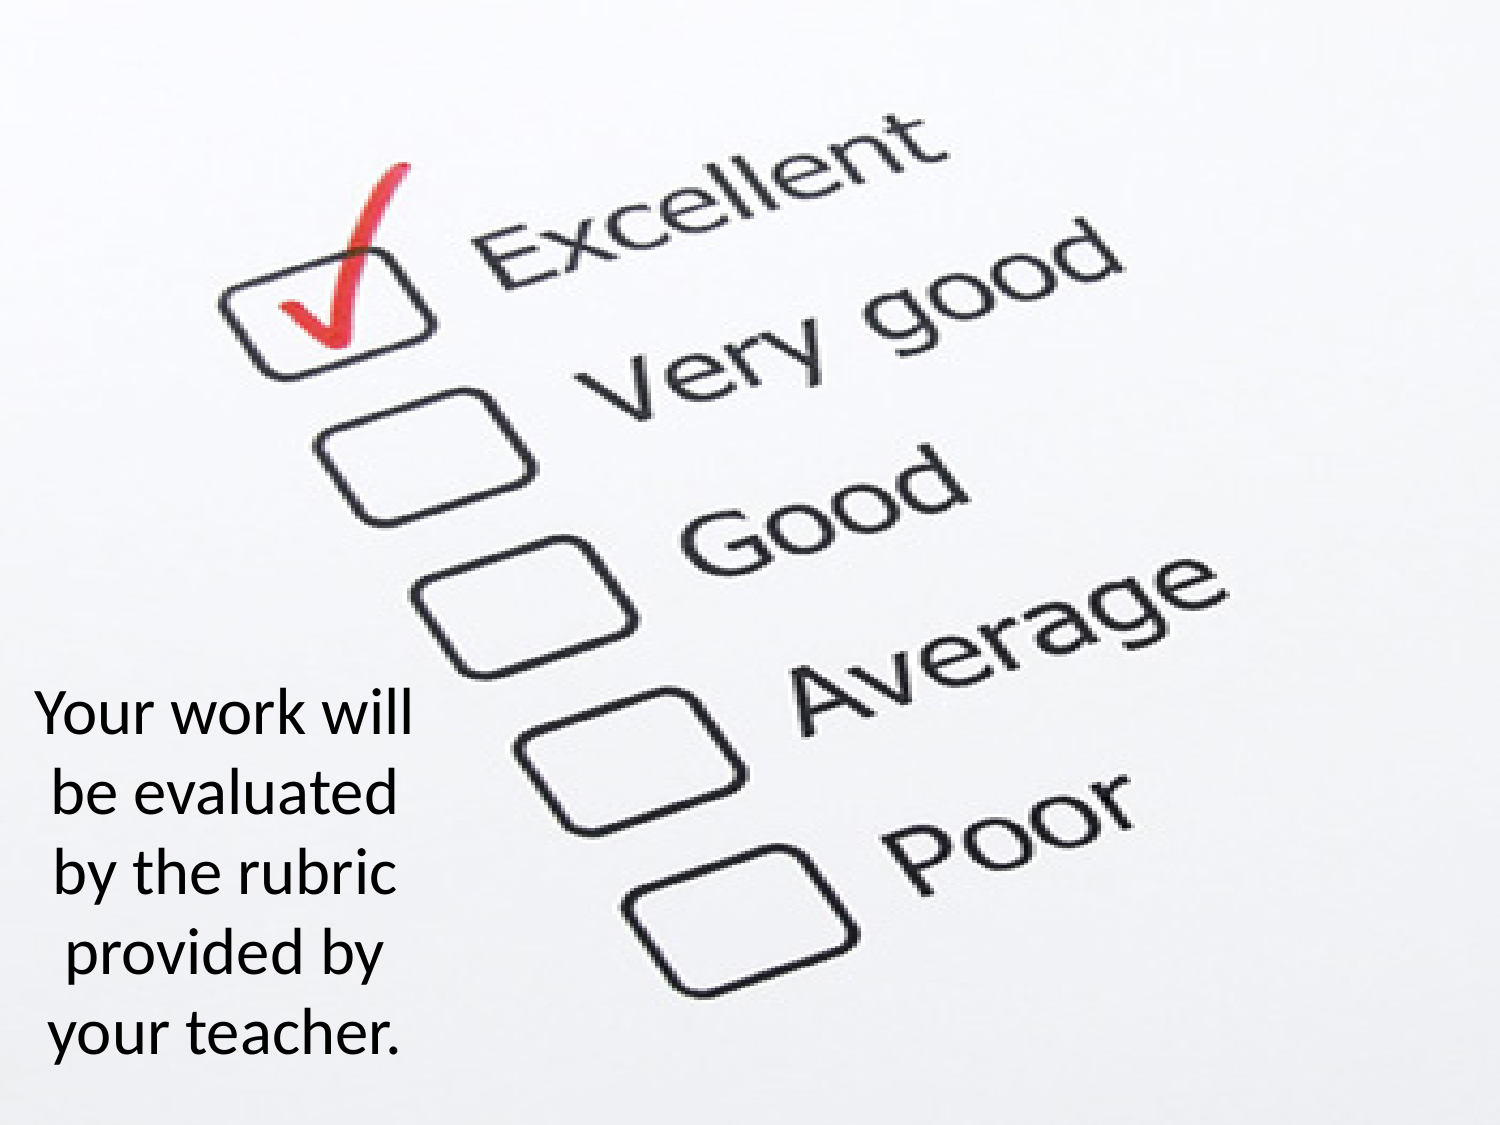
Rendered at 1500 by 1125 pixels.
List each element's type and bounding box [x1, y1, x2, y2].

list [0, 0, 1500, 1125]
